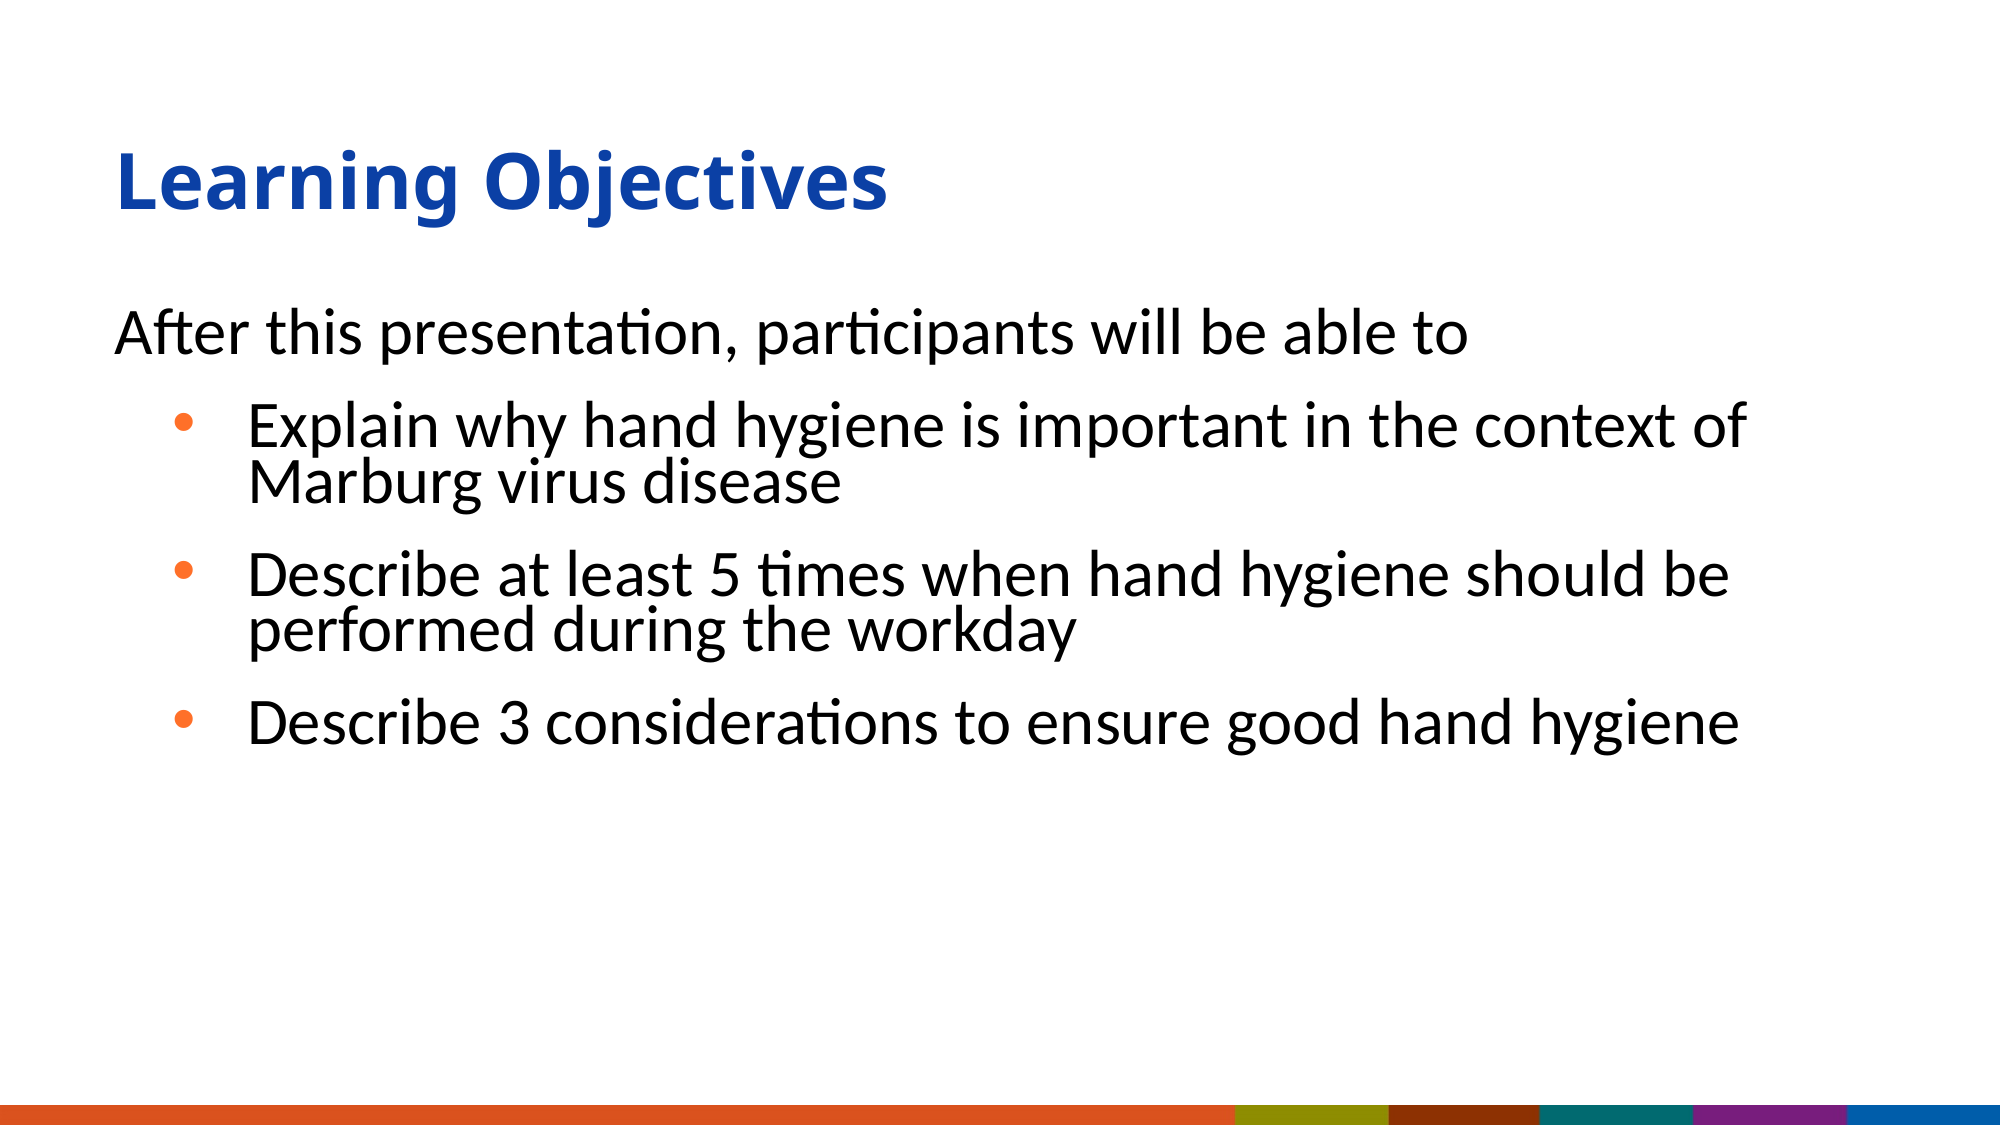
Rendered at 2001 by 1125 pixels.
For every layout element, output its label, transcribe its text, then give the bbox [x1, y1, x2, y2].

title Learning Objectives [99, 45, 1900, 233]
list After this presentation, participants will be able to Explain why hand hygiene is important in the context of Marburg virus disease Describe at least 5 times when hand hygiene should be performed during the workday Describe 3 considerations to ensure good hand hygiene [99, 299, 1900, 985]
picture [0, 1105, 2000, 1125]
